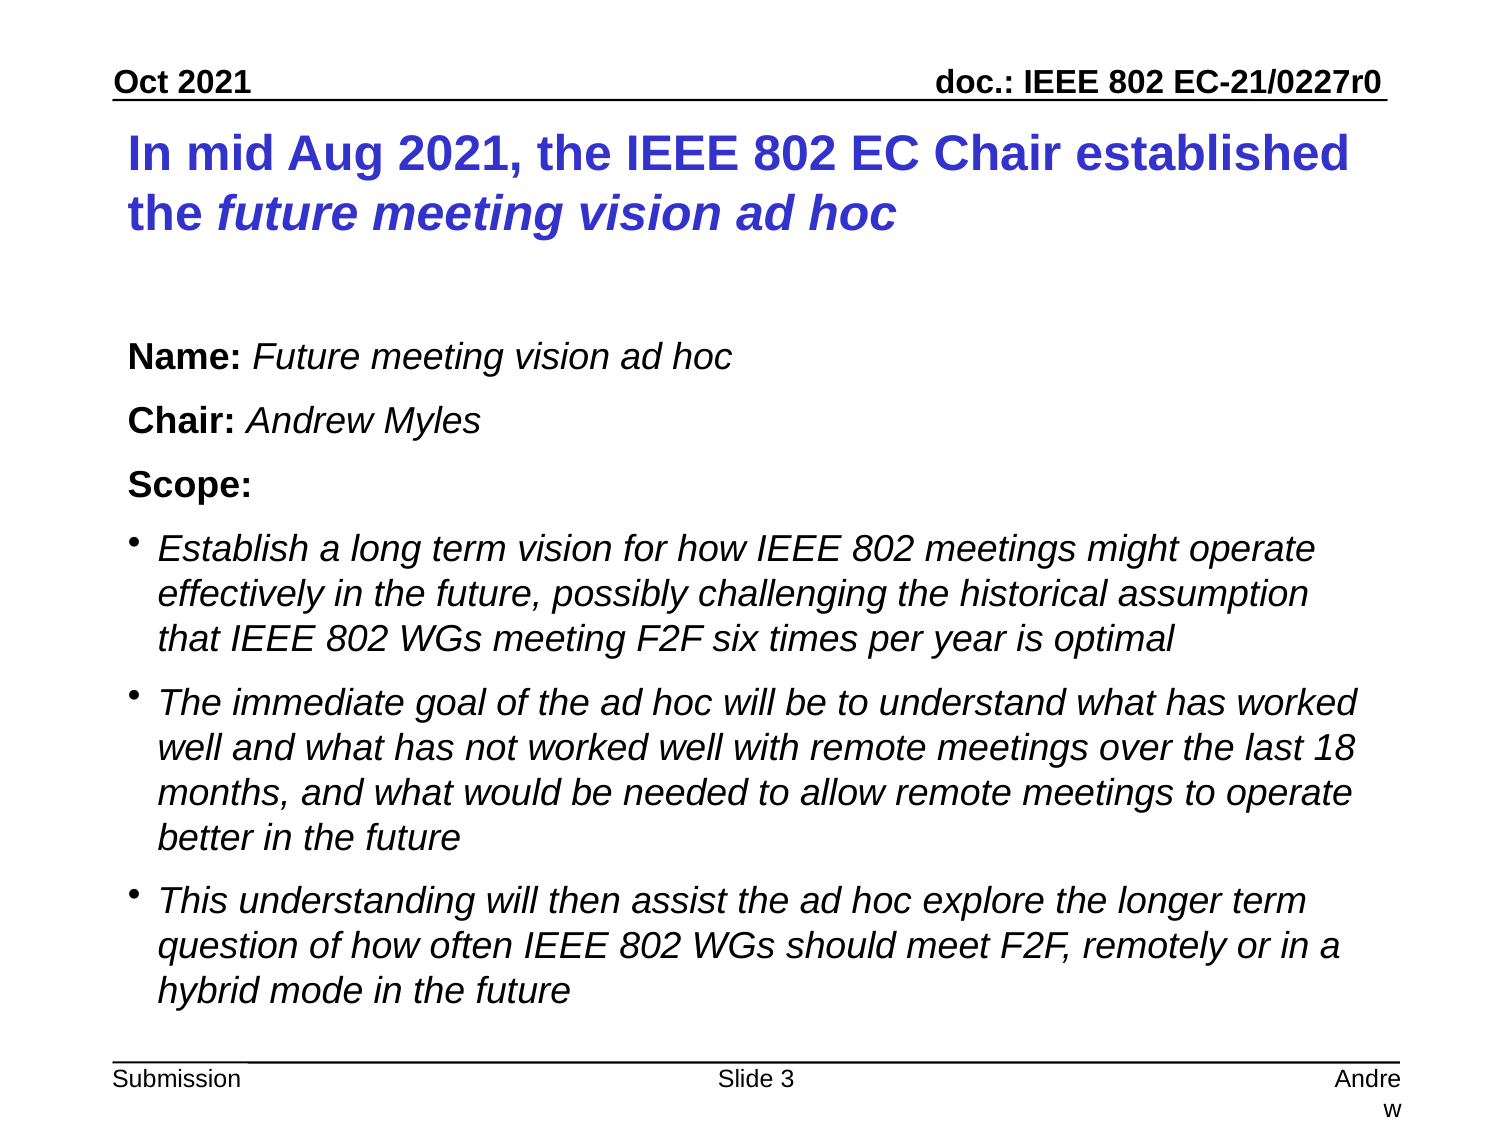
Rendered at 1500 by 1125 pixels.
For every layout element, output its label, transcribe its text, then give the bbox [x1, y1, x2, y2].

slide_number Slide 3 [709, 1061, 803, 1093]
list Name: Future meeting vision ad hoc Chair: Andrew Myles Scope: Establish a long term vision for how IEEE 802 meetings might operate effectively in the future, possibly challenging the historical assumption that IEEE 802 WGs meeting F2F six times per year is optimal The immediate goal of the ad hoc will be to understand what has worked well and what has not worked well with remote meetings over the last 18 months, and what would be needed to allow remote meetings to operate better in the future This understanding will then assist the ad hoc explore the longer term question of how often IEEE 802 WGs should meet F2F, remotely or in a hybrid mode in the future [112, 324, 1388, 1000]
footer Andrew Myles, Cisco [1320, 1061, 1402, 1093]
title In mid Aug 2021, the IEEE 802 EC Chair established the future meeting vision ad hoc [112, 112, 1388, 288]
